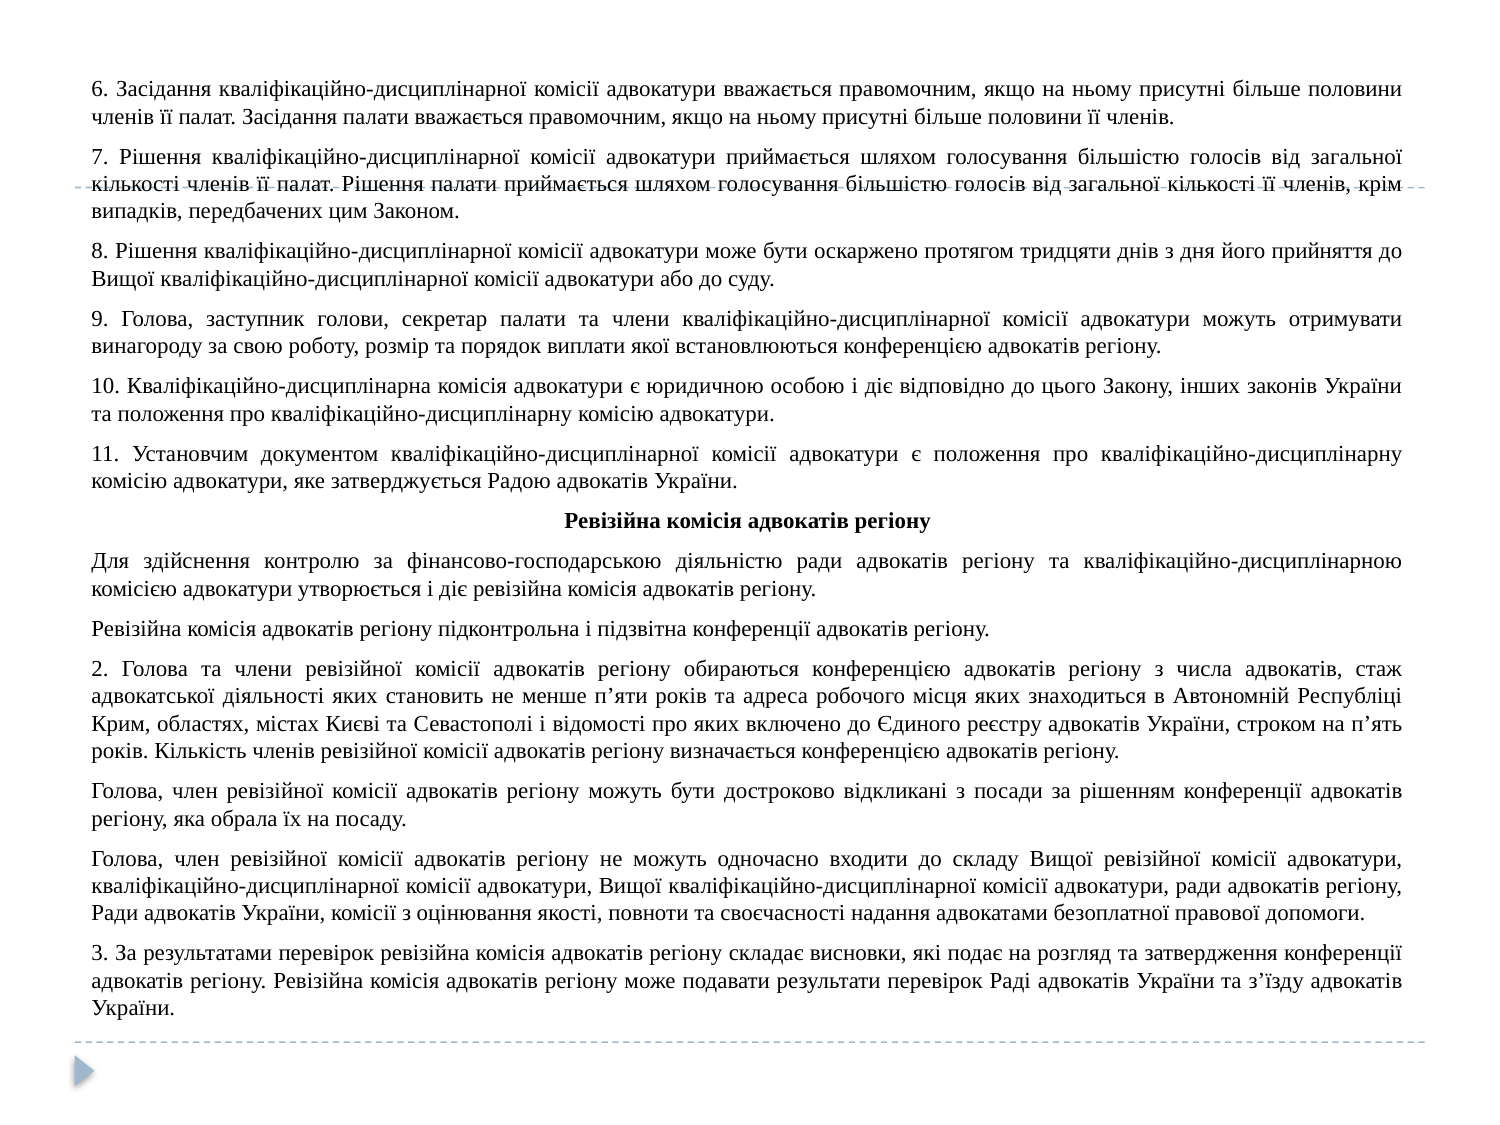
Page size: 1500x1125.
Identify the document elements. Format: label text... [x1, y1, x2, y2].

list 6. Засідання кваліфікаційно-дисциплінарної комісії адвокатури вважається правомочним, якщо на ньому присутні більше половини членів її палат. Засідання палати вважається правомочним, якщо на ньому присутні більше половини її членів. 7. Рішення кваліфікаційно-дисциплінарної комісії адвокатури приймається шляхом голосування більшістю голосів від загальної кількості членів її палат. Рішення палати приймається шляхом голосування більшістю голосів від загальної кількості її членів, крім випадків, передбачених цим Законом. 8. Рішення кваліфікаційно-дисциплінарної комісії адвокатури може бути оскаржено протягом тридцяти днів з дня його прийняття до Вищої кваліфікаційно-дисциплінарної комісії адвокатури або до суду. 9. Голова, заступник голови, секретар палати та члени кваліфікаційно-дисциплінарної комісії адвокатури можуть отримувати винагороду за свою роботу, розмір та порядок виплати якої встановлюються конференцією адвокатів регіону. 10. Кваліфікаційно-дисциплінарна комісія адвокатури є юридичною особою і діє відповідно до цього Закону, інших законів України та положення про кваліфікаційно-дисциплінарну комісію адвокатури. 11. Установчим документом кваліфікаційно-дисциплінарної комісії адвокатури є положення про кваліфікаційно-дисциплінарну комісію адвокатури, яке затверджується Радою адвокатів України. Ревізійна комісія адвокатів регіону Для здійснення контролю за фінансово-господарською діяльністю ради адвокатів регіону та кваліфікаційно-дисциплінарною комісією адвокатури утворюється і діє ревізійна комісія адвокатів регіону. Ревізійна комісія адвокатів регіону підконтрольна і підзвітна конференції адвокатів регіону. 2. Голова та члени ревізійної комісії адвокатів регіону обираються конференцією адвокатів регіону з числа адвокатів, стаж адвокатської діяльності яких становить не менше п’яти років та адреса робочого місця яких знаходиться в Автономній Республіці Крим, областях, містах Києві та Севастополі і відомості про яких включено до Єдиного реєстру адвокатів України, строком на п’ять років. Кількість членів ревізійної комісії адвокатів регіону визначається конференцією адвокатів регіону. Голова, член ревізійної комісії адвокатів регіону можуть бути достроково відкликані з посади за рішенням конференції адвокатів регіону, яка обрала їх на посаду. Голова, член ревізійної комісії адвокатів регіону не можуть одночасно входити до складу Вищої ревізійної комісії адвокатури, кваліфікаційно-дисциплінарної комісії адвокатури, Вищої кваліфікаційно-дисциплінарної комісії адвокатури, ради адвокатів регіону, Ради адвокатів України, комісії з оцінювання якості, повноти та своєчасності надання адвокатами безоплатної правової допомоги. 3. За результатами перевірок ревізійна комісія адвокатів регіону складає висновки, які подає на розгляд та затвердження конференції адвокатів регіону. Ревізійна комісія адвокатів регіону може подавати результати перевірок Раді адвокатів України та з’їзду адвокатів України. [76, 66, 1420, 1000]
